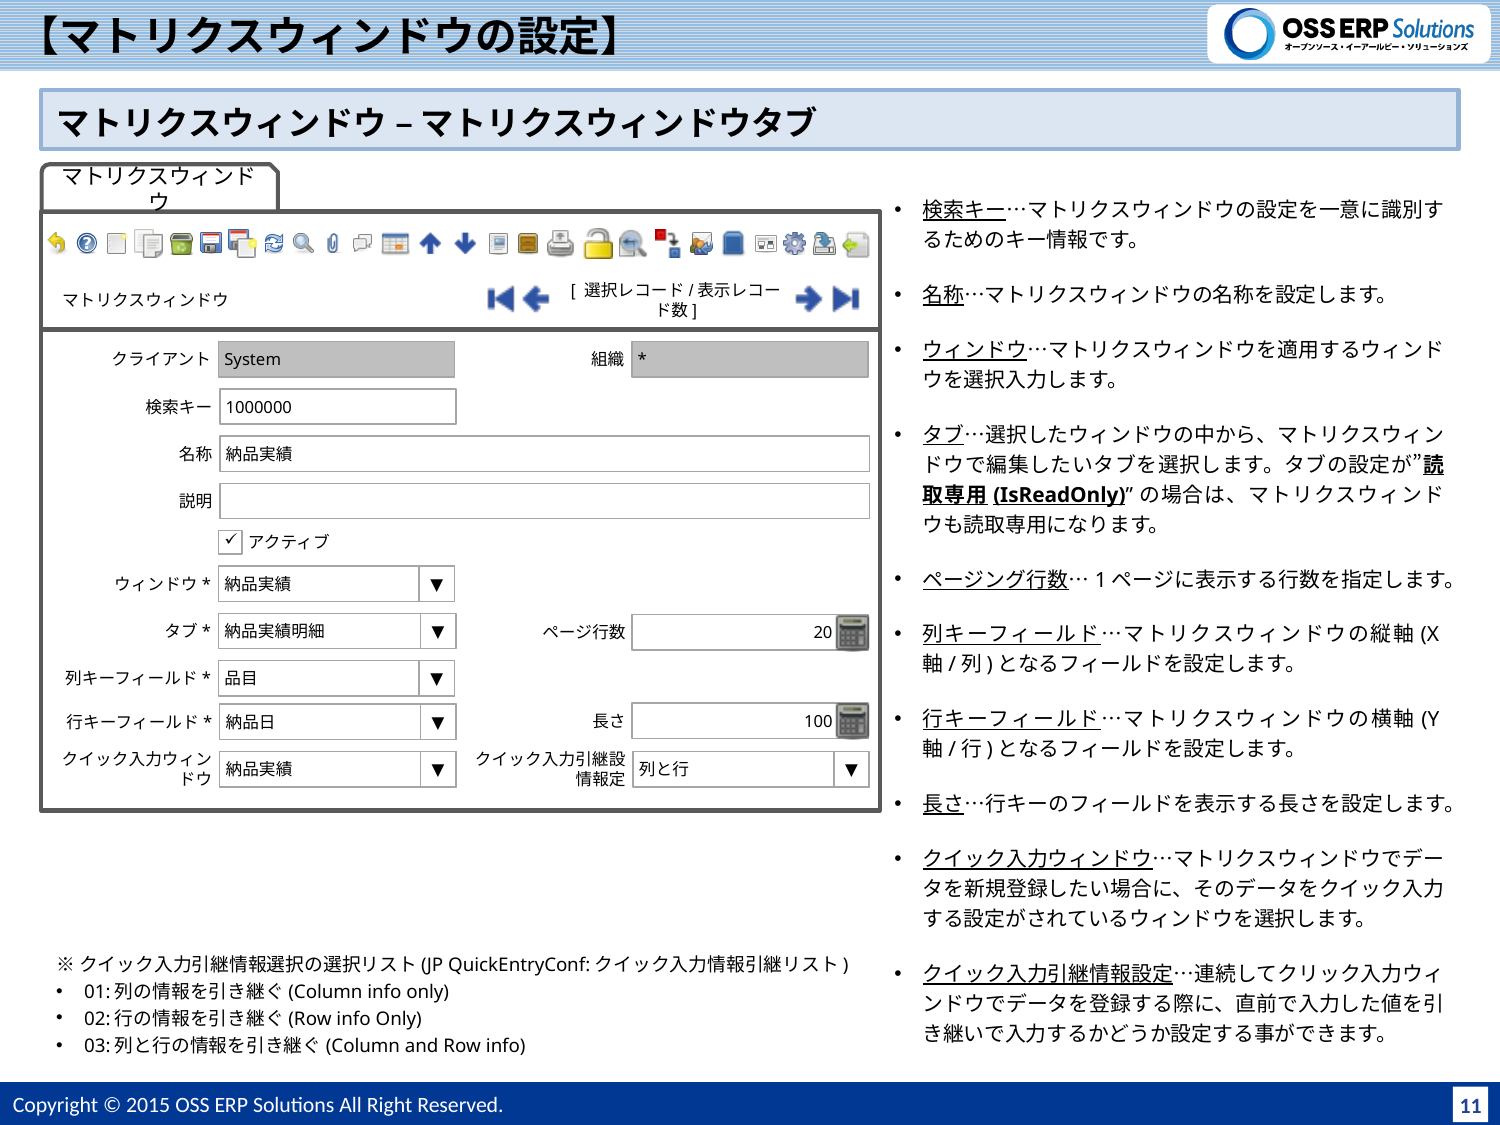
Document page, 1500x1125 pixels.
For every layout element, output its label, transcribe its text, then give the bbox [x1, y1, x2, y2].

text_box ▼ [417, 658, 457, 698]
picture [1353, 8, 1474, 60]
text_box [220, 481, 871, 521]
text_box クライアント [38, 339, 219, 379]
text_box 組織 [451, 339, 633, 379]
text_box 列キーフィールド* [38, 658, 219, 698]
text_box 100 [634, 701, 835, 740]
text_box ▼ [832, 749, 871, 789]
text_box ページ行数 [405, 613, 634, 652]
text_box 1000000 [220, 387, 458, 426]
picture [786, 276, 870, 323]
text_box System [219, 339, 451, 379]
text_box 納品実績 [220, 749, 418, 789]
text_box タブ* [38, 611, 219, 651]
text_box マトリクスウィンドウ [47, 280, 303, 319]
picture [833, 614, 871, 652]
text_box [39, 328, 878, 813]
picture [833, 702, 871, 740]
text_box 納品実績 [220, 434, 871, 473]
title 【マトリクスウィンドウの設定】 [2, 0, 1353, 70]
text_box 名称 [39, 434, 220, 473]
text_box クイック入力引継設情報定 [453, 749, 634, 789]
text_box 納品実績 [219, 564, 417, 603]
text_box 長さ [405, 701, 634, 740]
text_box 説明 [39, 481, 220, 521]
text_box マトリクスウィンドウ [39, 162, 280, 214]
text_box 列と行 [634, 749, 832, 789]
text_box 納品日 [220, 702, 418, 742]
text_box 20 [634, 613, 834, 652]
text_box マトリクスウィンドウ – マトリクスウィンドウタブ [39, 88, 1461, 151]
text_box ▼ [418, 749, 453, 789]
text_box ウィンドウ* [38, 564, 219, 603]
text_box 検索キー [39, 387, 220, 426]
text_box ▼ [417, 564, 457, 603]
text_box 行キーフィールド* [39, 702, 220, 742]
text_box 検索キー…マトリクスウィンドウの設定を一意に識別するためのキー情報です。 名称…マトリクスウィンドウの名称を設定します。 ウィンドウ…マトリクスウィンドウを適用するウィンドウを選択入力します。 タブ…選択したウィンドウの中から、マトリクスウィンドウで編集したいタブを選択します。タブの設定が”読取専用(IsReadOnly)”の場合は、マトリクスウィンドウも読取専用になります。 ページング行数…1ページに表示する行数を指定します。 列キーフィールド…マトリクスウィンドウの縦軸(X軸/列)となるフィールドを設定します。 行キーフィールド…マトリクスウィンドウの横軸(Y軸/行)となるフィールドを設定します。 長さ…行キーのフィールドを表示する長さを設定します。 クイック入力ウィンドウ…マトリクスウィンドウでデータを新規登録したい場合に、そのデータをクイック入力する設定がされているウィンドウを選択します。 クイック入力引継情報設定…連続してクリック入力ウィンドウでデータを登録する際に、直前で入力した値を引き継いで入力するかどうか設定する事ができます。 [878, 182, 1461, 1072]
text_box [46, 227, 874, 259]
text_box 品目 [219, 658, 417, 698]
picture [477, 276, 560, 323]
text_box アクティブ [244, 528, 421, 556]
text_box クイック入力ウィンドウ [39, 749, 220, 789]
text_box 納品実績明細 [219, 611, 418, 651]
text_box [216, 528, 244, 556]
text_box ※クイック入力引継情報選択の選択リスト(JP QuickEntryConf:クイック入力情報引継リスト) 01:列の情報を引き継ぐ(Column info only) 02:行の情報を引き継ぐ(Row info Only) 03:列と行の情報を引き継ぐ(Column and Row info) [39, 938, 882, 1072]
text_box * [633, 339, 870, 379]
text_box [ 選択レコード/表示レコード数] [563, 280, 782, 319]
text_box [39, 209, 878, 328]
